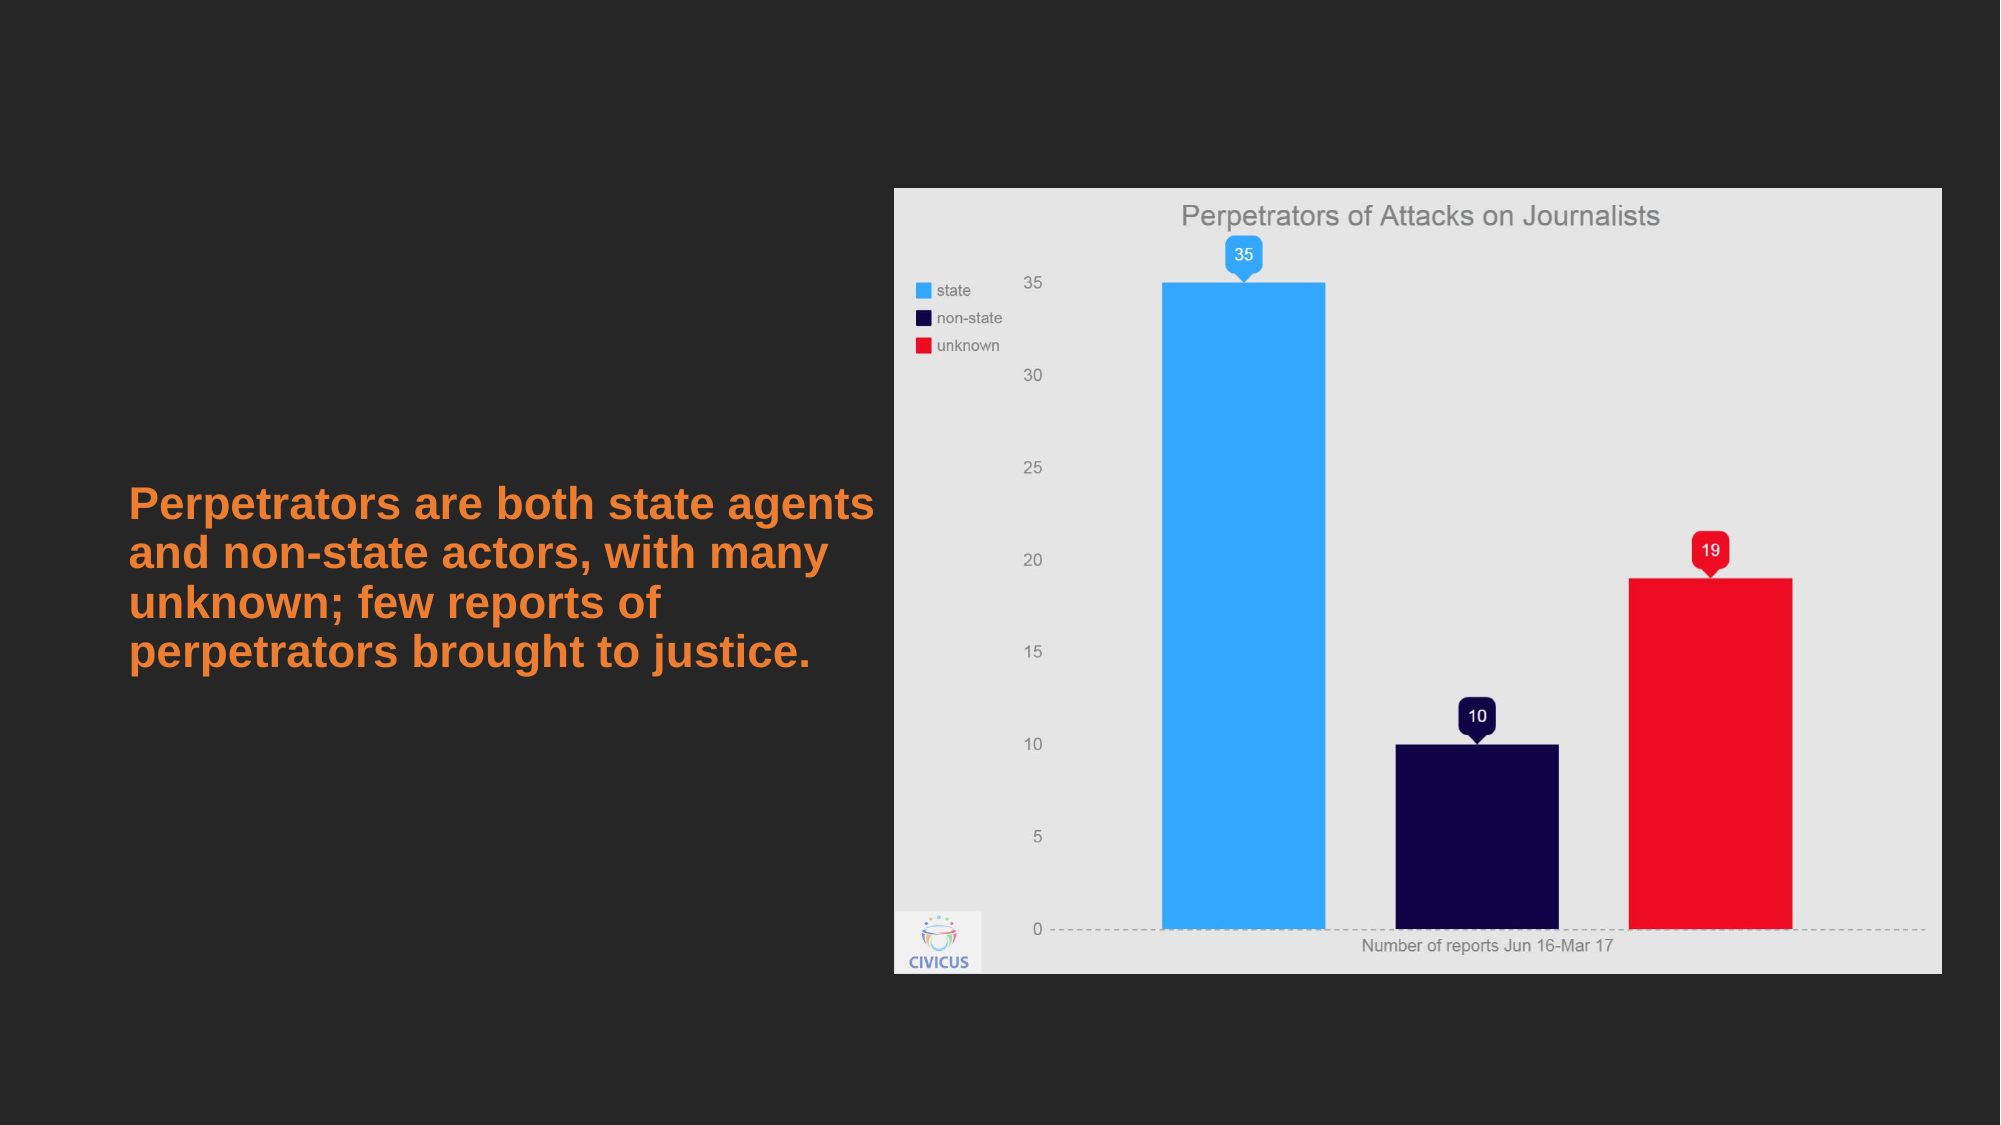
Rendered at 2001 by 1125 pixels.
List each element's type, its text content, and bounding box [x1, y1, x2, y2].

picture [894, 188, 1942, 975]
title Perpetrators are both state agents and non-state actors, with many unknown; few reports of perpetrators brought to justice. [113, 469, 891, 688]
